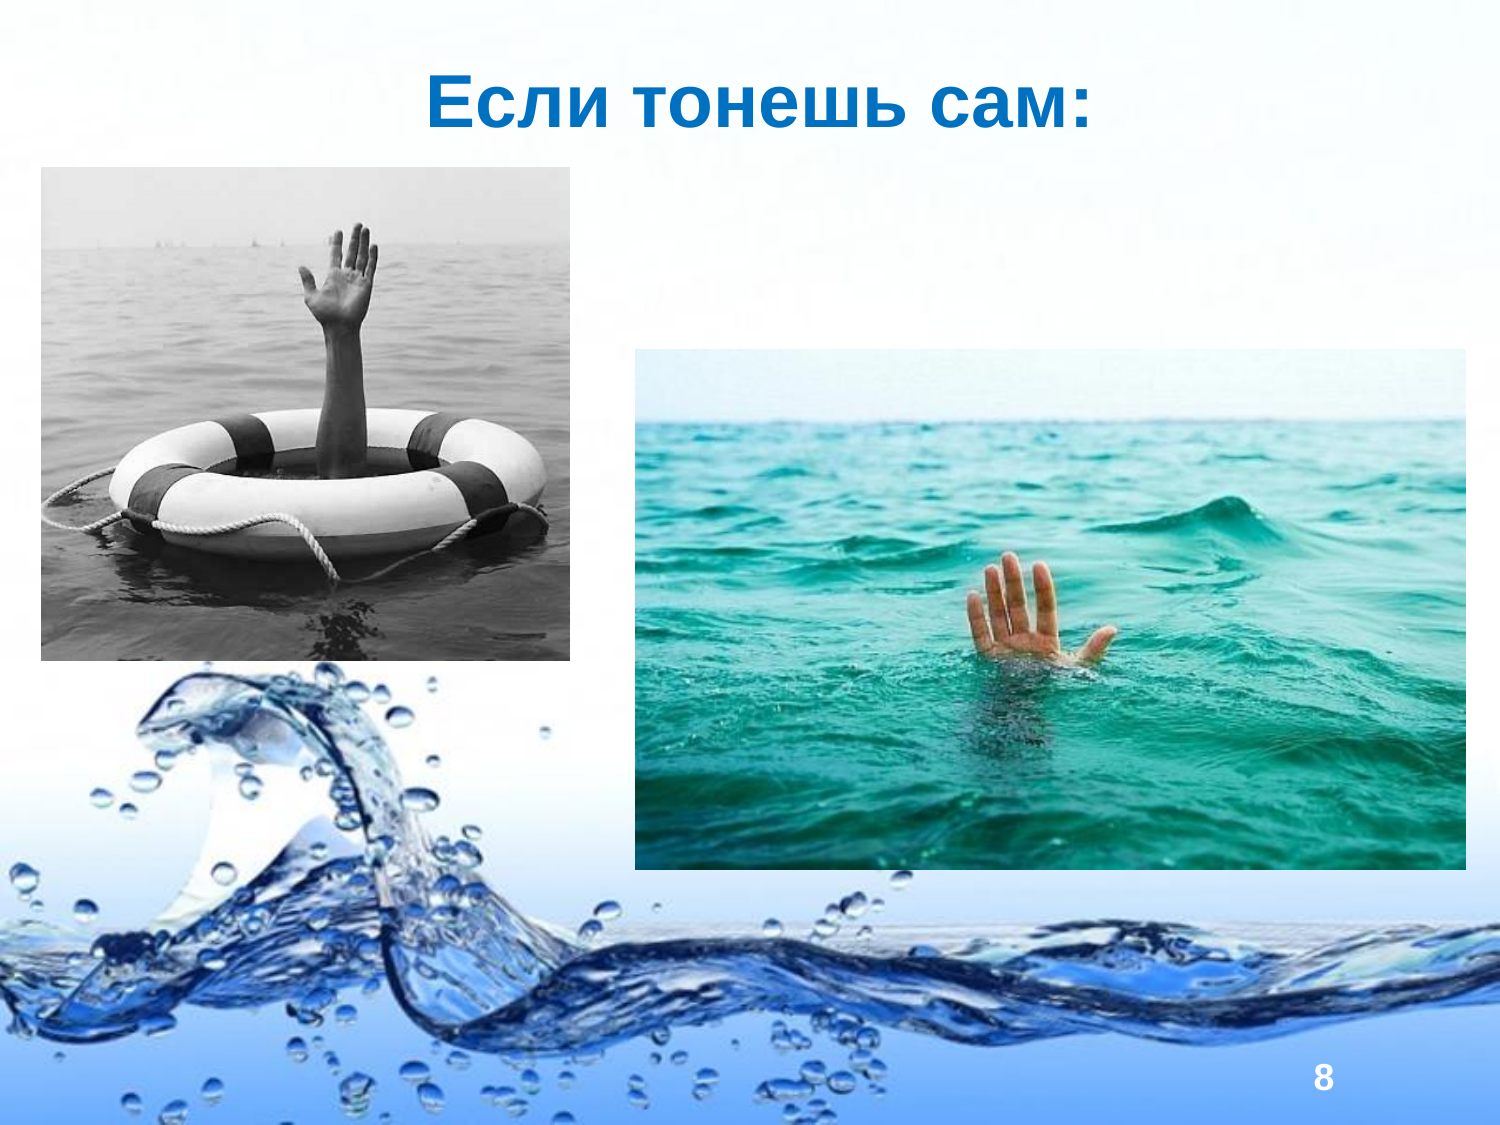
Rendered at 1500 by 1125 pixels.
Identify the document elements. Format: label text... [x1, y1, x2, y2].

title Если тонешь сам: [74, 44, 1426, 234]
picture [0, 0, 1500, 1125]
slide_number 8 [1305, 1045, 1345, 1104]
